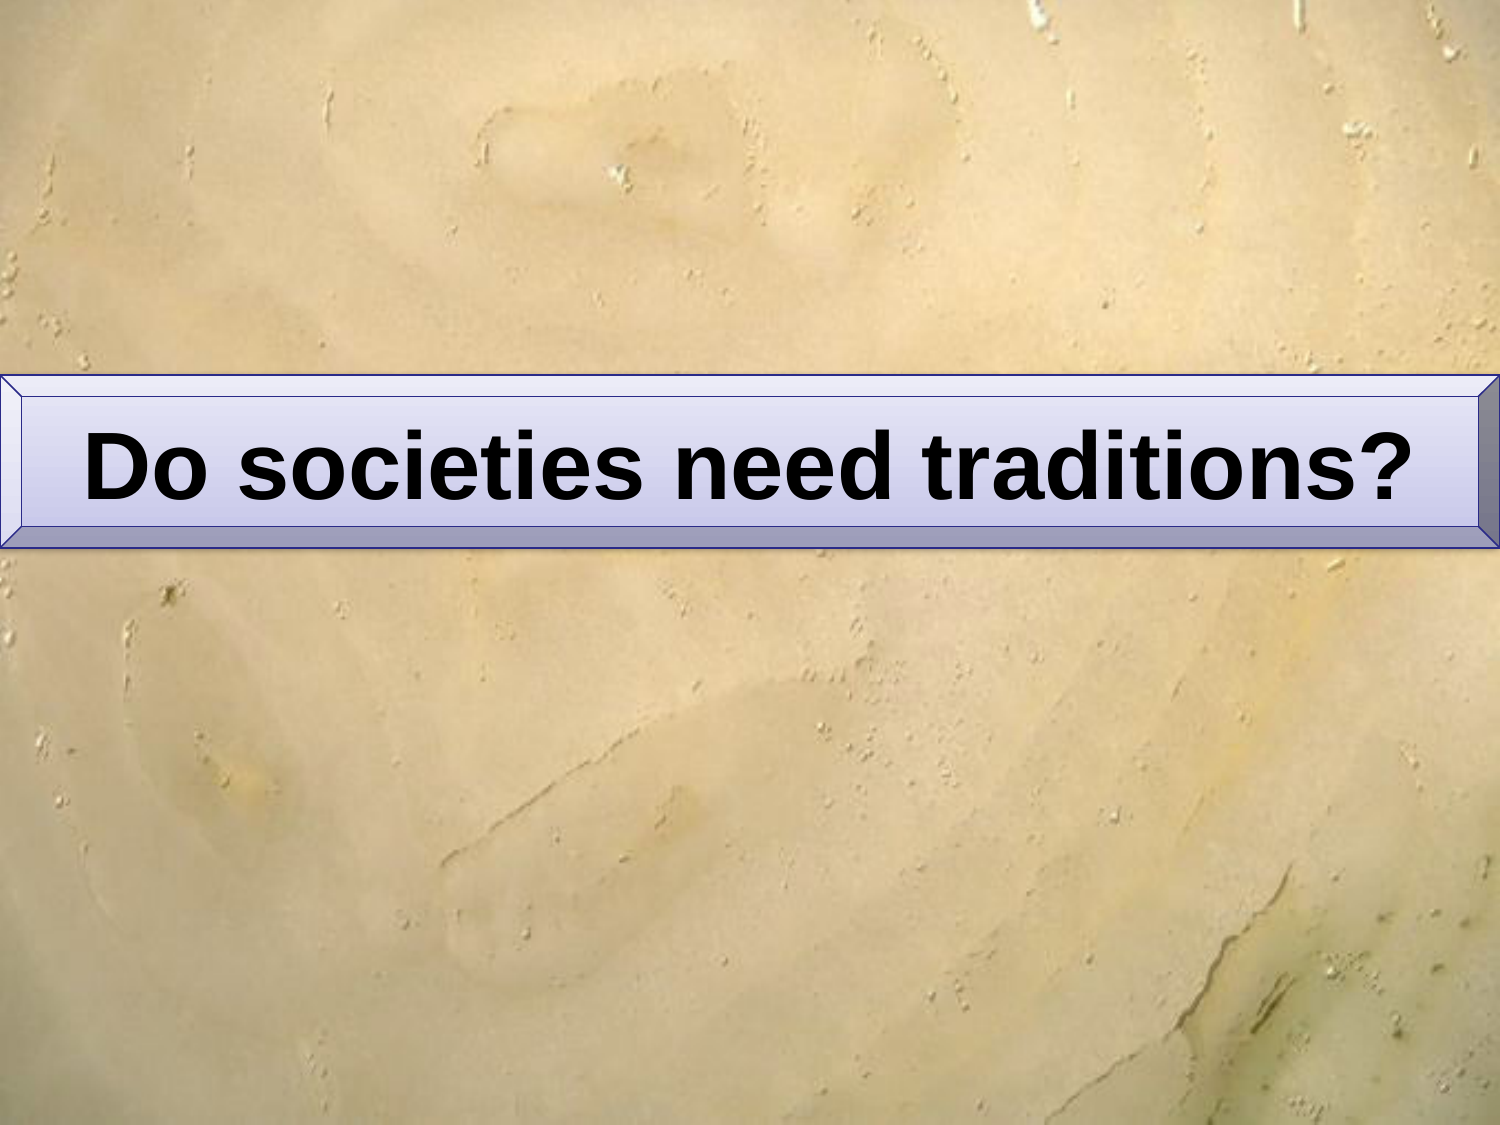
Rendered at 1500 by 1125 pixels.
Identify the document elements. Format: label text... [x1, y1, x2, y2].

picture [0, 0, 1500, 374]
picture [0, 549, 1500, 1125]
text_box Do societies need traditions? [0, 374, 1500, 549]
